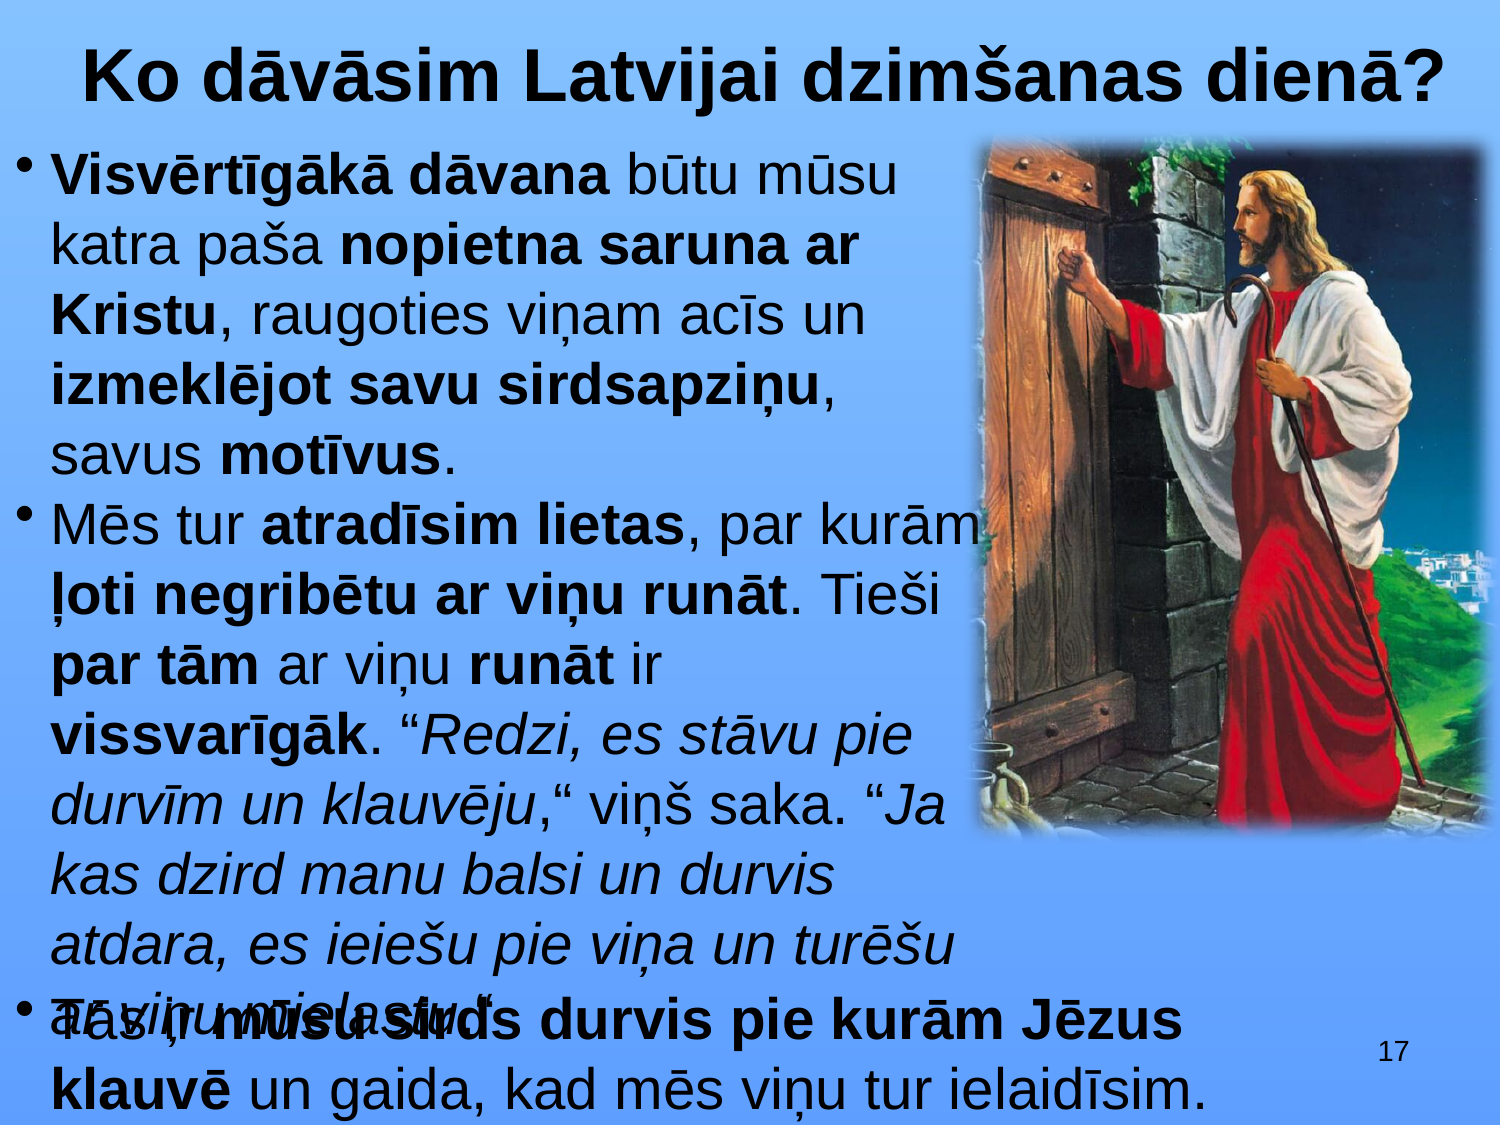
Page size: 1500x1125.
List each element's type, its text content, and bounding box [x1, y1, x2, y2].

picture [963, 128, 1500, 844]
text_box Tās ir mūsu sirds durvis pie kurām Jēzus klauvē un gaida, kad mēs viņu tur ielaidīsim. [0, 973, 1301, 1125]
text_box Visvērtīgākā dāvana būtu mūsu katra paša nopietna saruna ar Kristu, raugoties viņam acīs un izmeklējot savu sirdsapziņu, savus motīvus. Mēs tur atradīsim lietas, par kurām ļoti negribētu ar viņu runāt. Tieši par tām ar viņu runāt ir vissvarīgāk. “Redzi, es stāvu pie durvīm un klauvēju,“ viņš saka. “Ja kas dzird manu balsi un durvis atdara, es ieiešu pie viņa un turēšu ar viņu mielastu.“ [0, 128, 1020, 973]
title Ko dāvāsim Latvijai dzimšanas dienā? [29, 0, 1500, 160]
slide_number 17 [1301, 1024, 1426, 1103]
